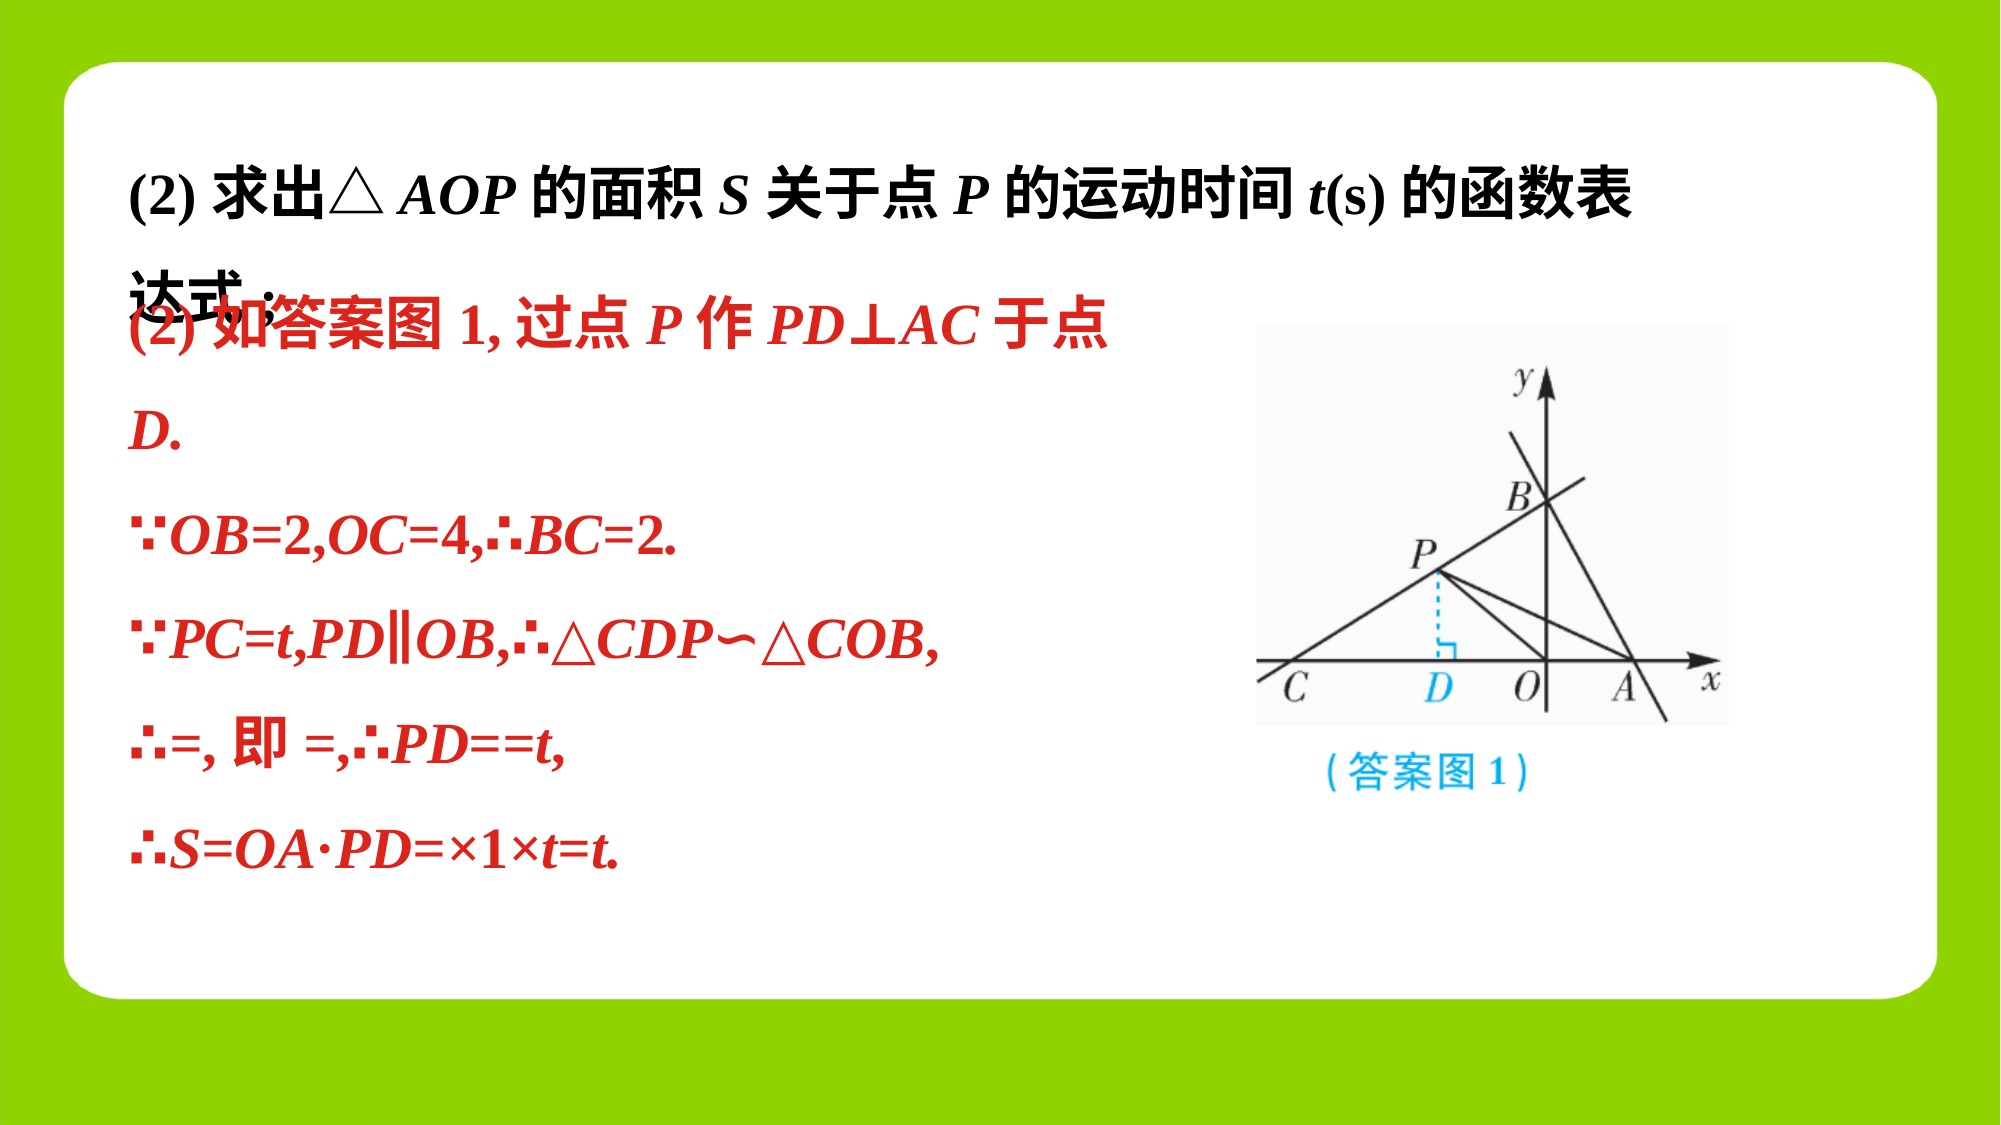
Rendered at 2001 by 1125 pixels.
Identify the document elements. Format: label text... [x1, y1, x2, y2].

picture [0, 0, 2001, 1125]
text_box (2)求出△AOP的面积S关于点P的运动时间t(s)的函数表达式; [114, 113, 1685, 339]
